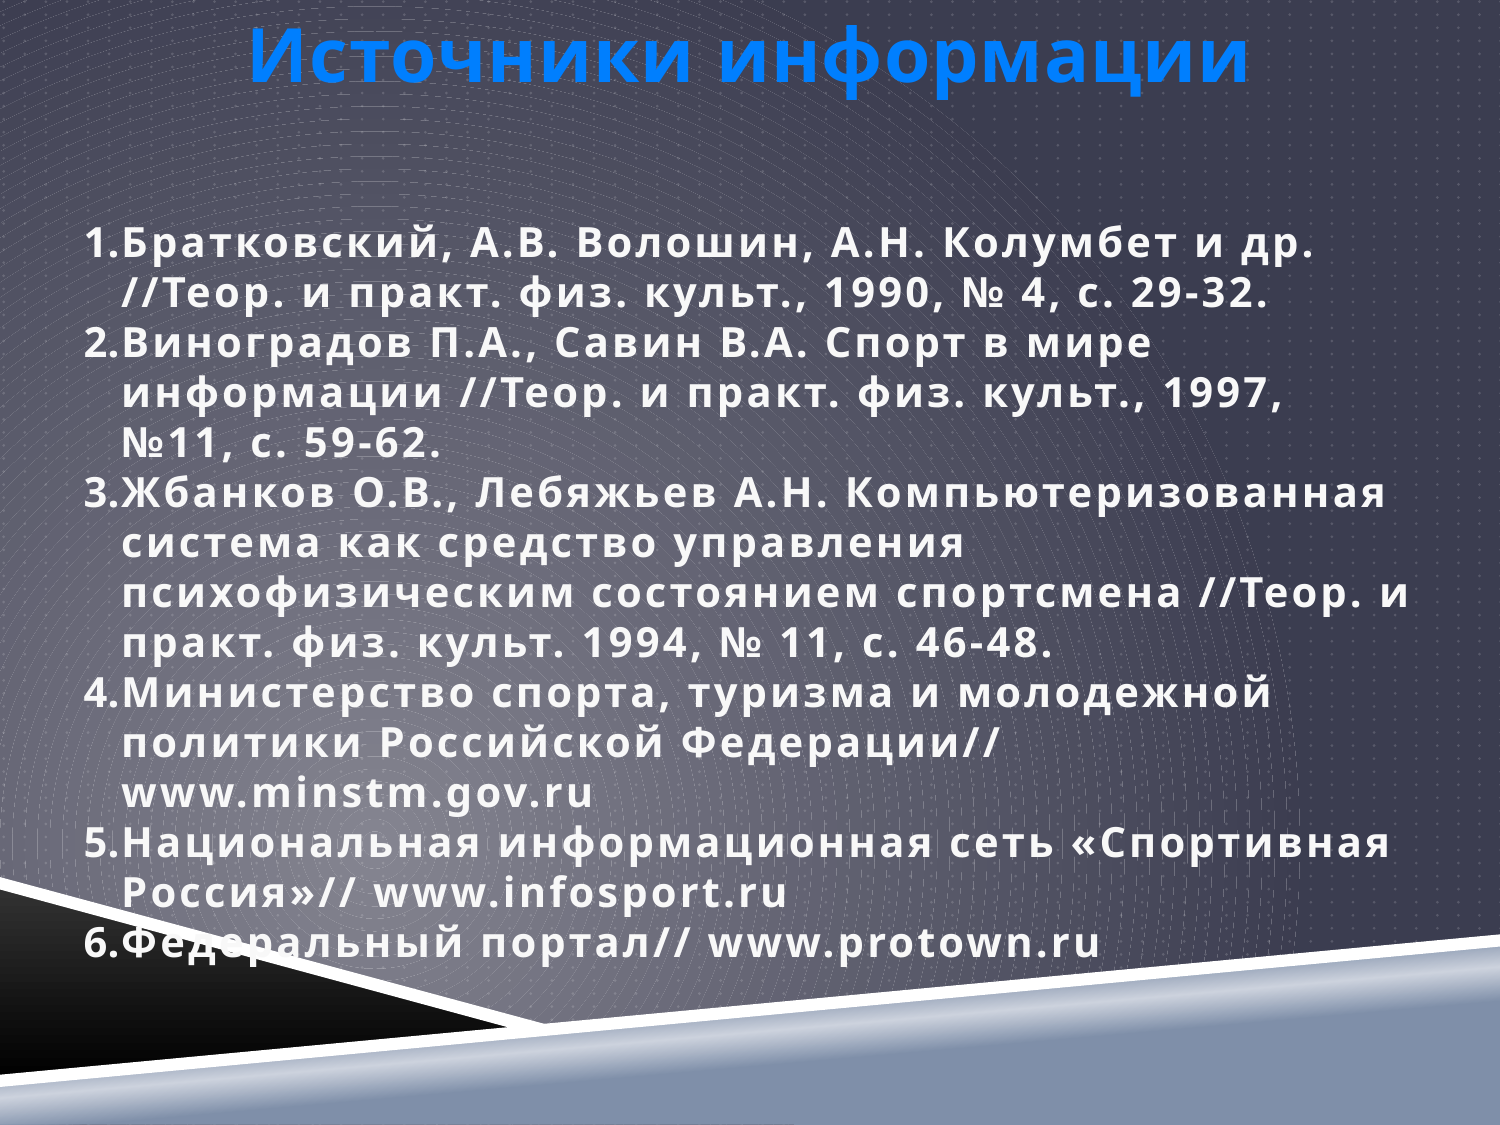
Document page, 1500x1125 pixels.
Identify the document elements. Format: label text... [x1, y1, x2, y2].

text_box Братковский, А.В. Волошин, А.Н. Колумбет и др. //Теор. и практ. физ. культ., 1990, № 4, c. 29-32. Виноградов П.А., Савин В.А. Спорт в мире информации //Теор. и практ. физ. культ., 1997, №11, c. 59-62. Жбанков О.В., Лебяжьев А.Н. Компьютеризованная система как средство управления психофизическим состоянием спортсмена //Теор. и практ. физ. культ. 1994, № 11, с. 46-48. Министерство спорта, туризма и молодежной политики Российской Федерации// www.minstm.gov.ru Национальная информационная сеть «Спортивная Россия»// www.infosport.ru Федеральный портал// www.protown.ru [68, 208, 1431, 974]
text_box Источники информации [0, 0, 1500, 105]
